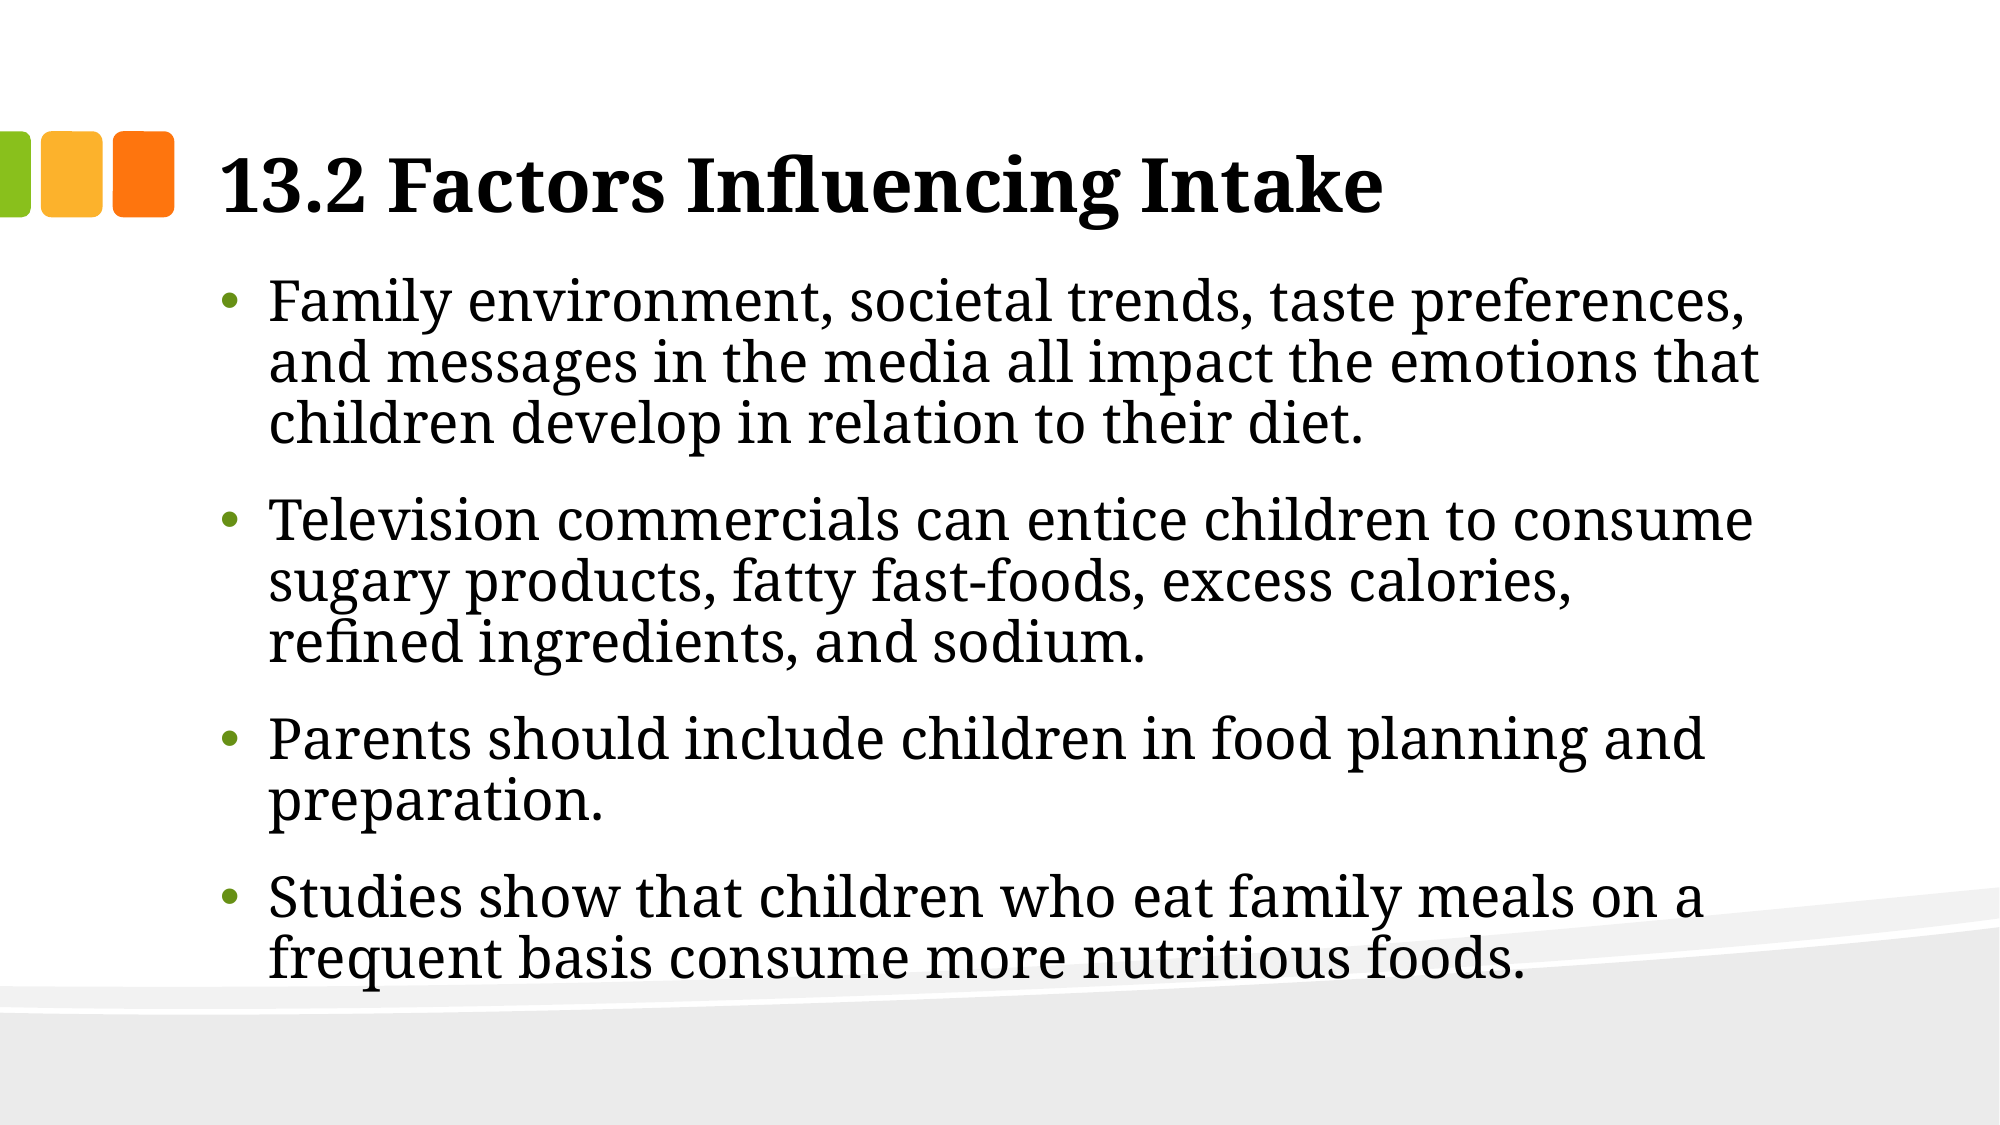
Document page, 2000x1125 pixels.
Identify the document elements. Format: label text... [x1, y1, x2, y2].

title 13.2 Factors Influencing Intake [199, 24, 1800, 238]
list Family environment, societal trends, taste preferences, and messages in the media all impact the emotions that children develop in relation to their diet. Television commercials can entice children to consume sugary products, fatty fast-foods, excess calories, refined ingredients, and sodium. Parents should include children in food planning and preparation. Studies show that children who eat family meals on a frequent basis consume more nutritious foods. [199, 262, 1800, 1013]
